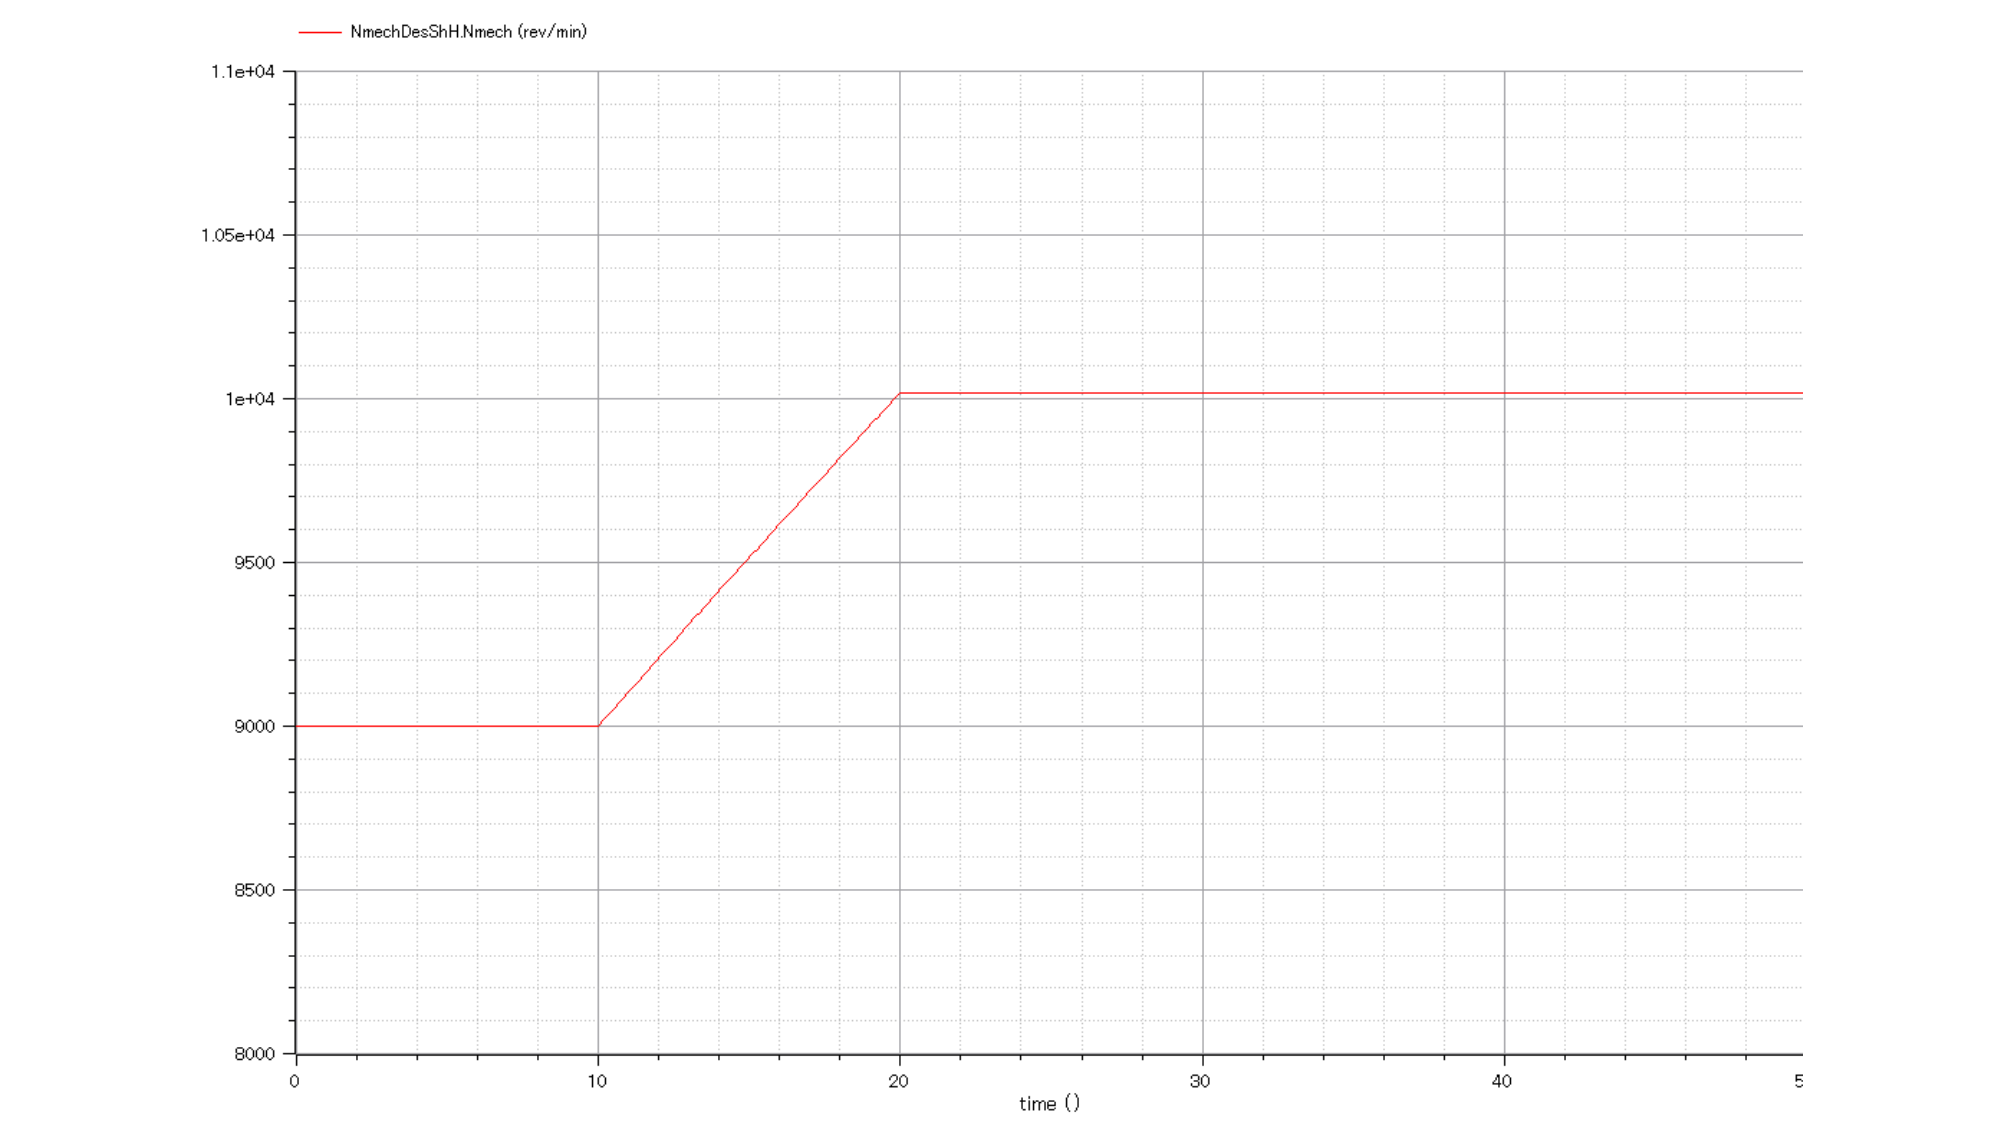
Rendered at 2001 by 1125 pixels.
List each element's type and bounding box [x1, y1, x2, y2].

picture [197, 0, 1803, 1125]
